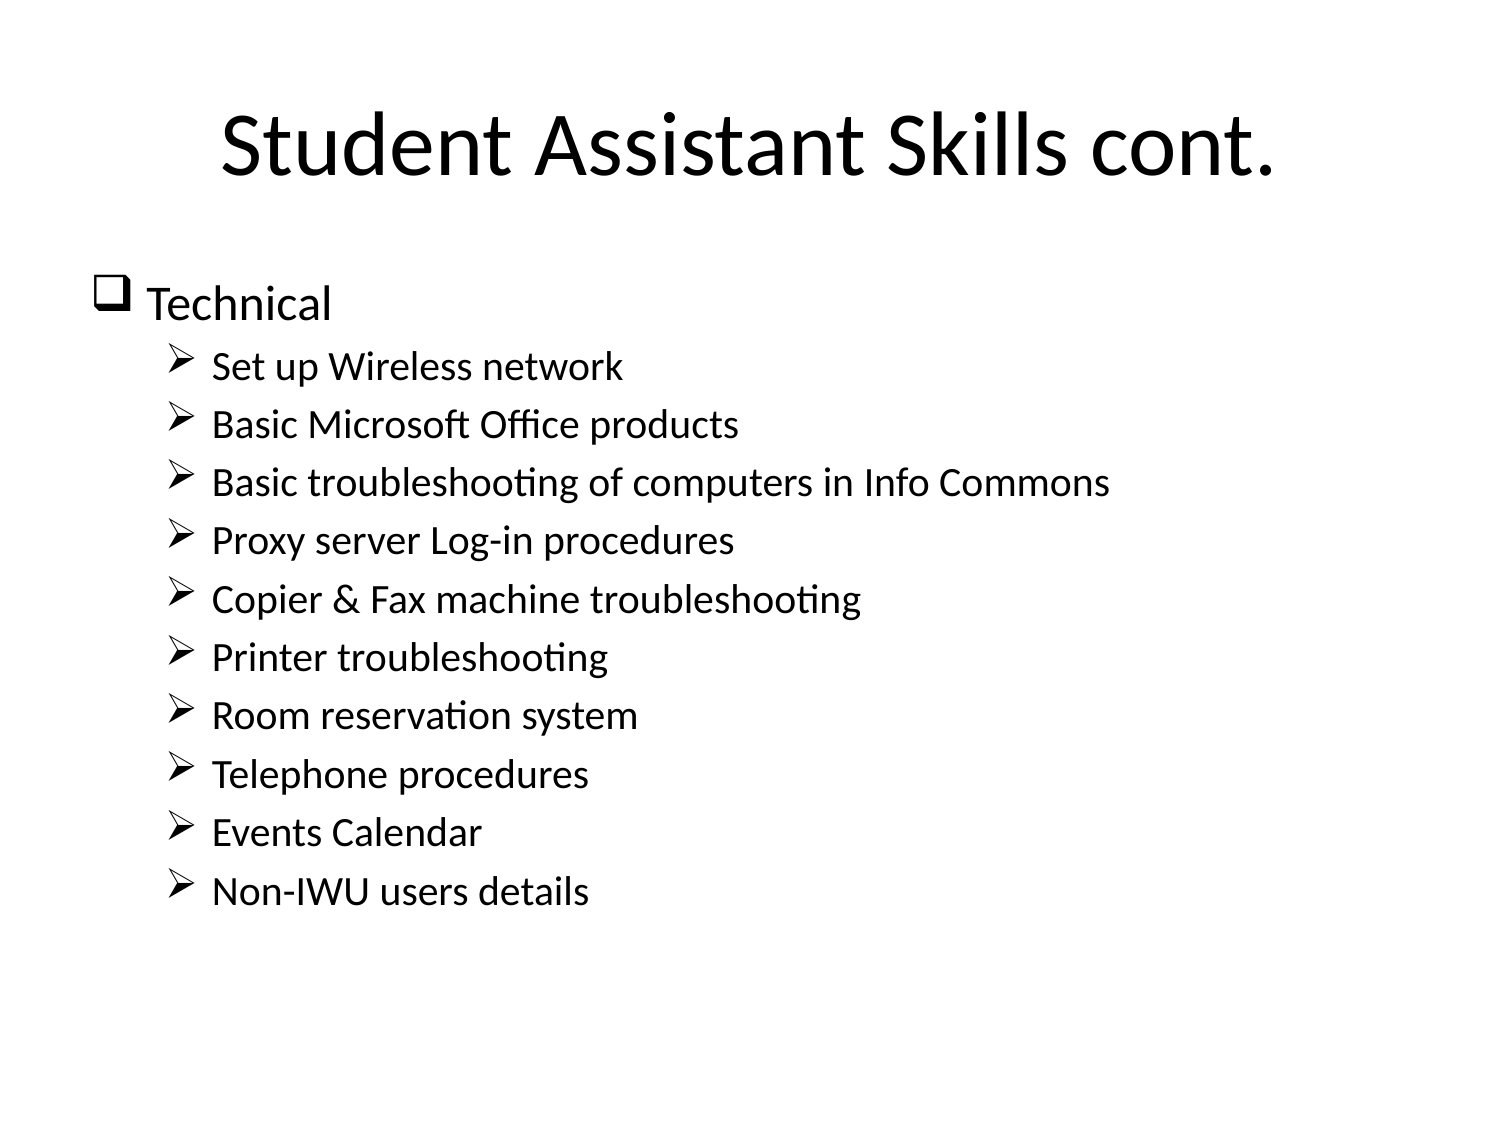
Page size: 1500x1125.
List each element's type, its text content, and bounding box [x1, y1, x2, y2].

list Technical Set up Wireless network Basic Microsoft Office products Basic troubleshooting of computers in Info Commons Proxy server Log-in procedures Copier & Fax machine troubleshooting Printer troubleshooting Room reservation system Telephone procedures Events Calendar Non-IWU users details [75, 262, 1425, 1005]
title Student Assistant Skills cont. [75, 45, 1425, 233]
